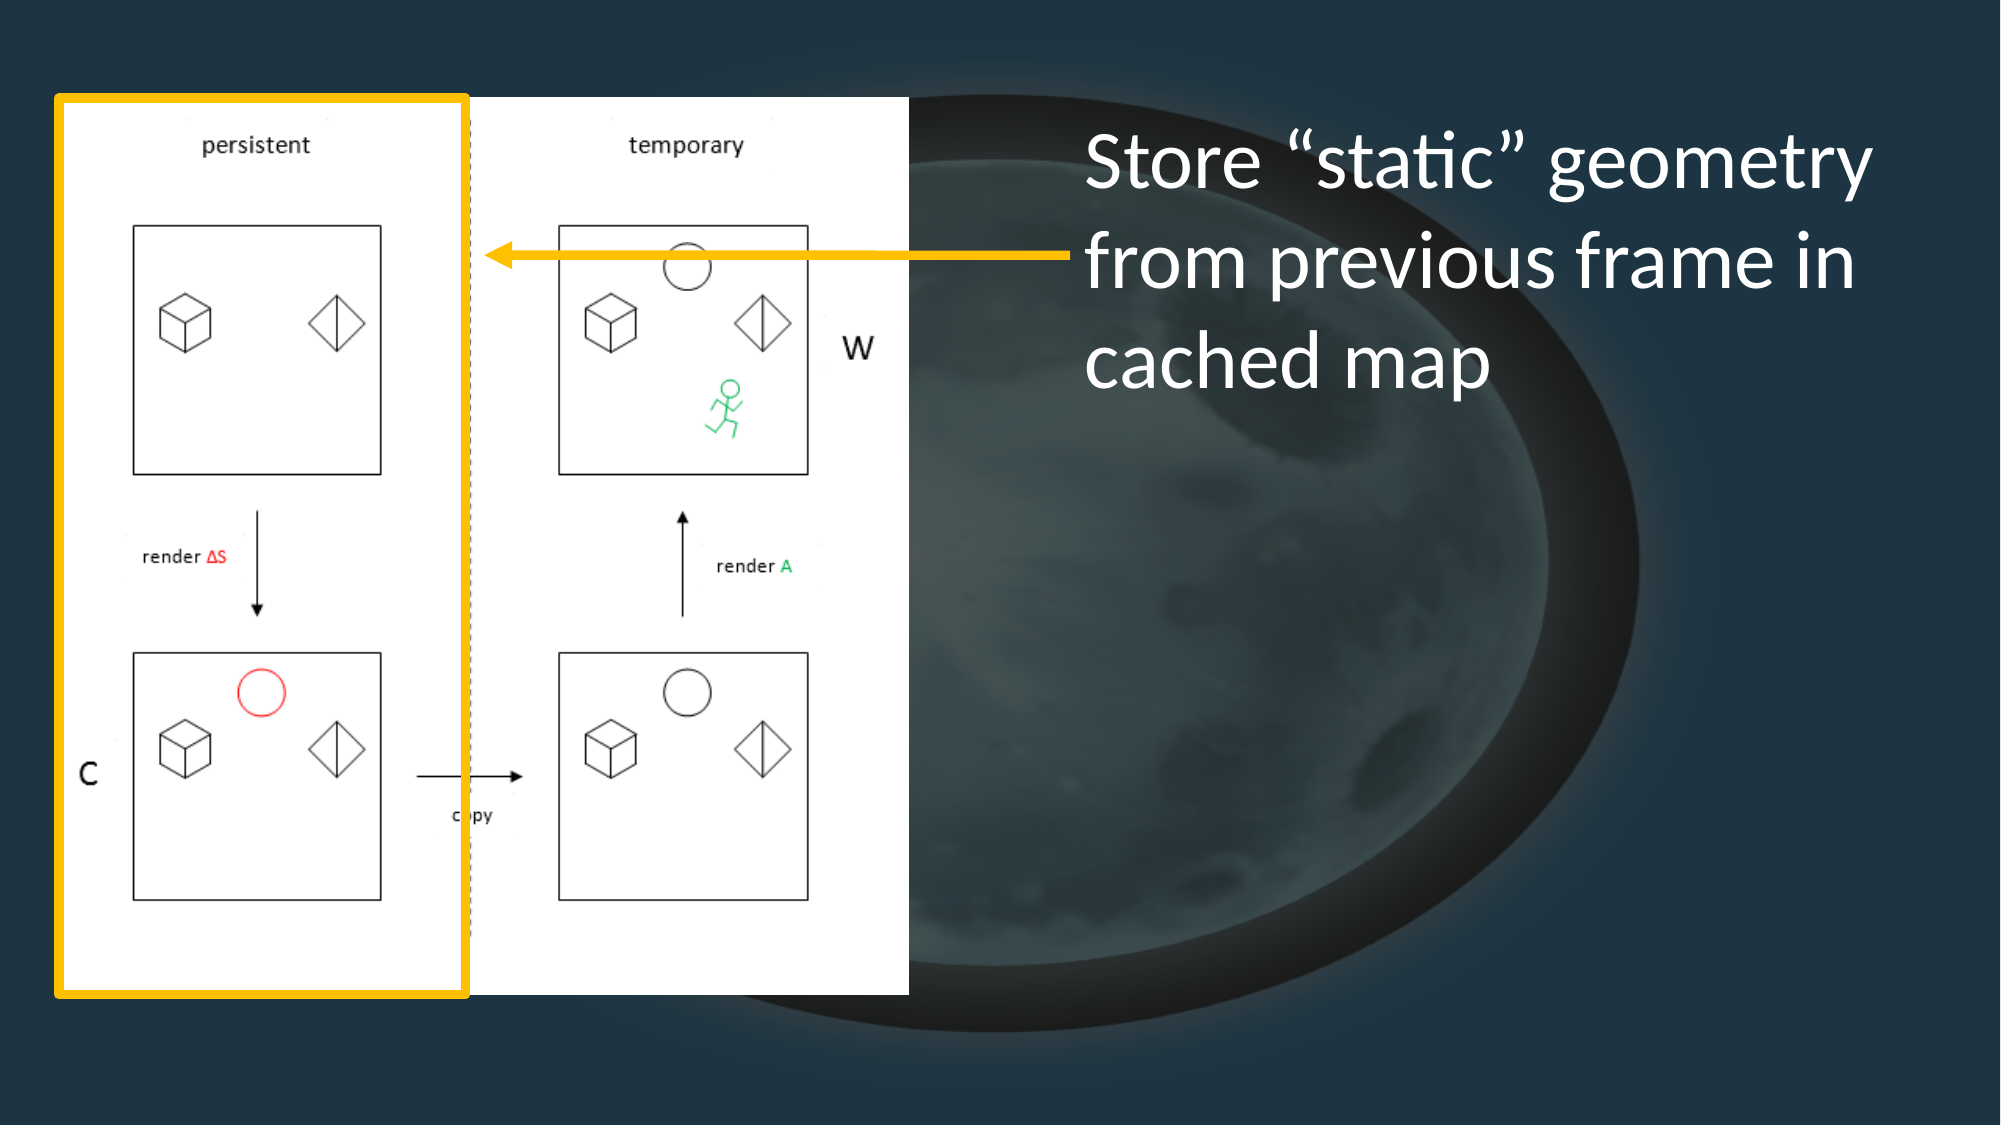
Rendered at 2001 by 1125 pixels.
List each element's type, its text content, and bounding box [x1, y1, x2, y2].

text_box Store “static” geometry from previous frame in cached map [1070, 97, 1983, 413]
picture [0, 0, 2001, 1125]
